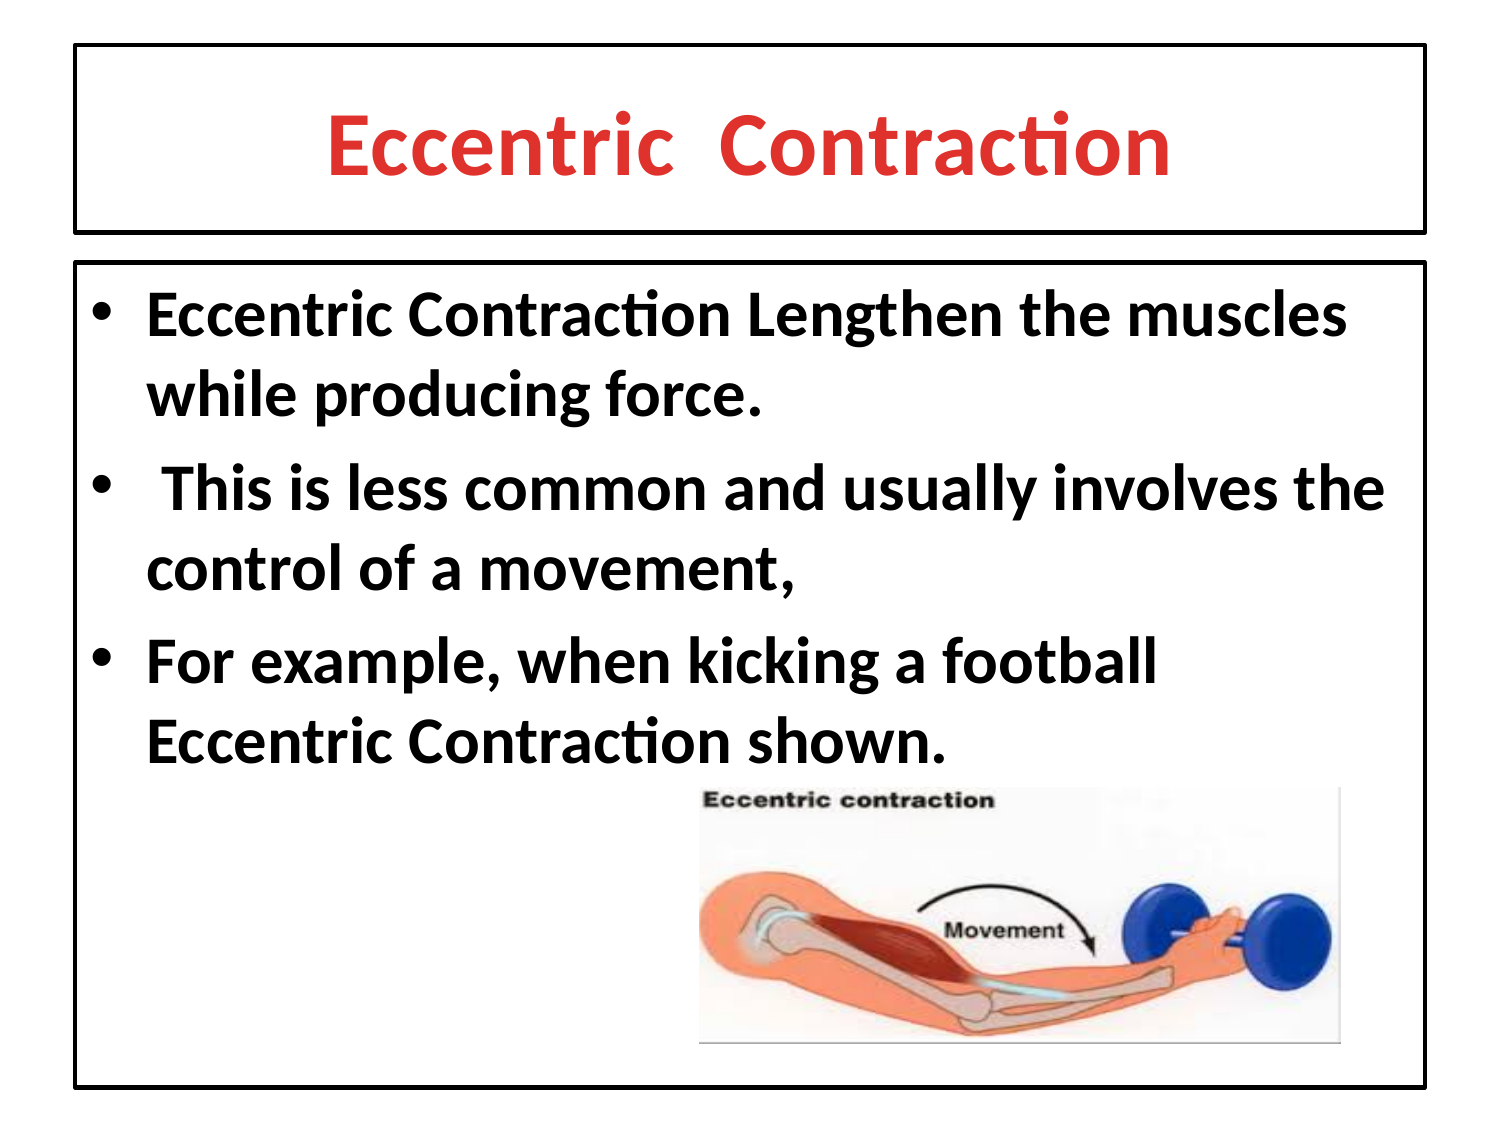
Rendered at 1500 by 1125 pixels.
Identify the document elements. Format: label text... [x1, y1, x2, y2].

picture [699, 787, 1341, 1044]
title Eccentric Contraction [73, 43, 1427, 235]
list Eccentric Contraction Lengthen the muscles while producing force. This is less common and usually involves the control of a movement, For example, when kicking a football Eccentric Contraction shown. [73, 260, 1427, 1090]
